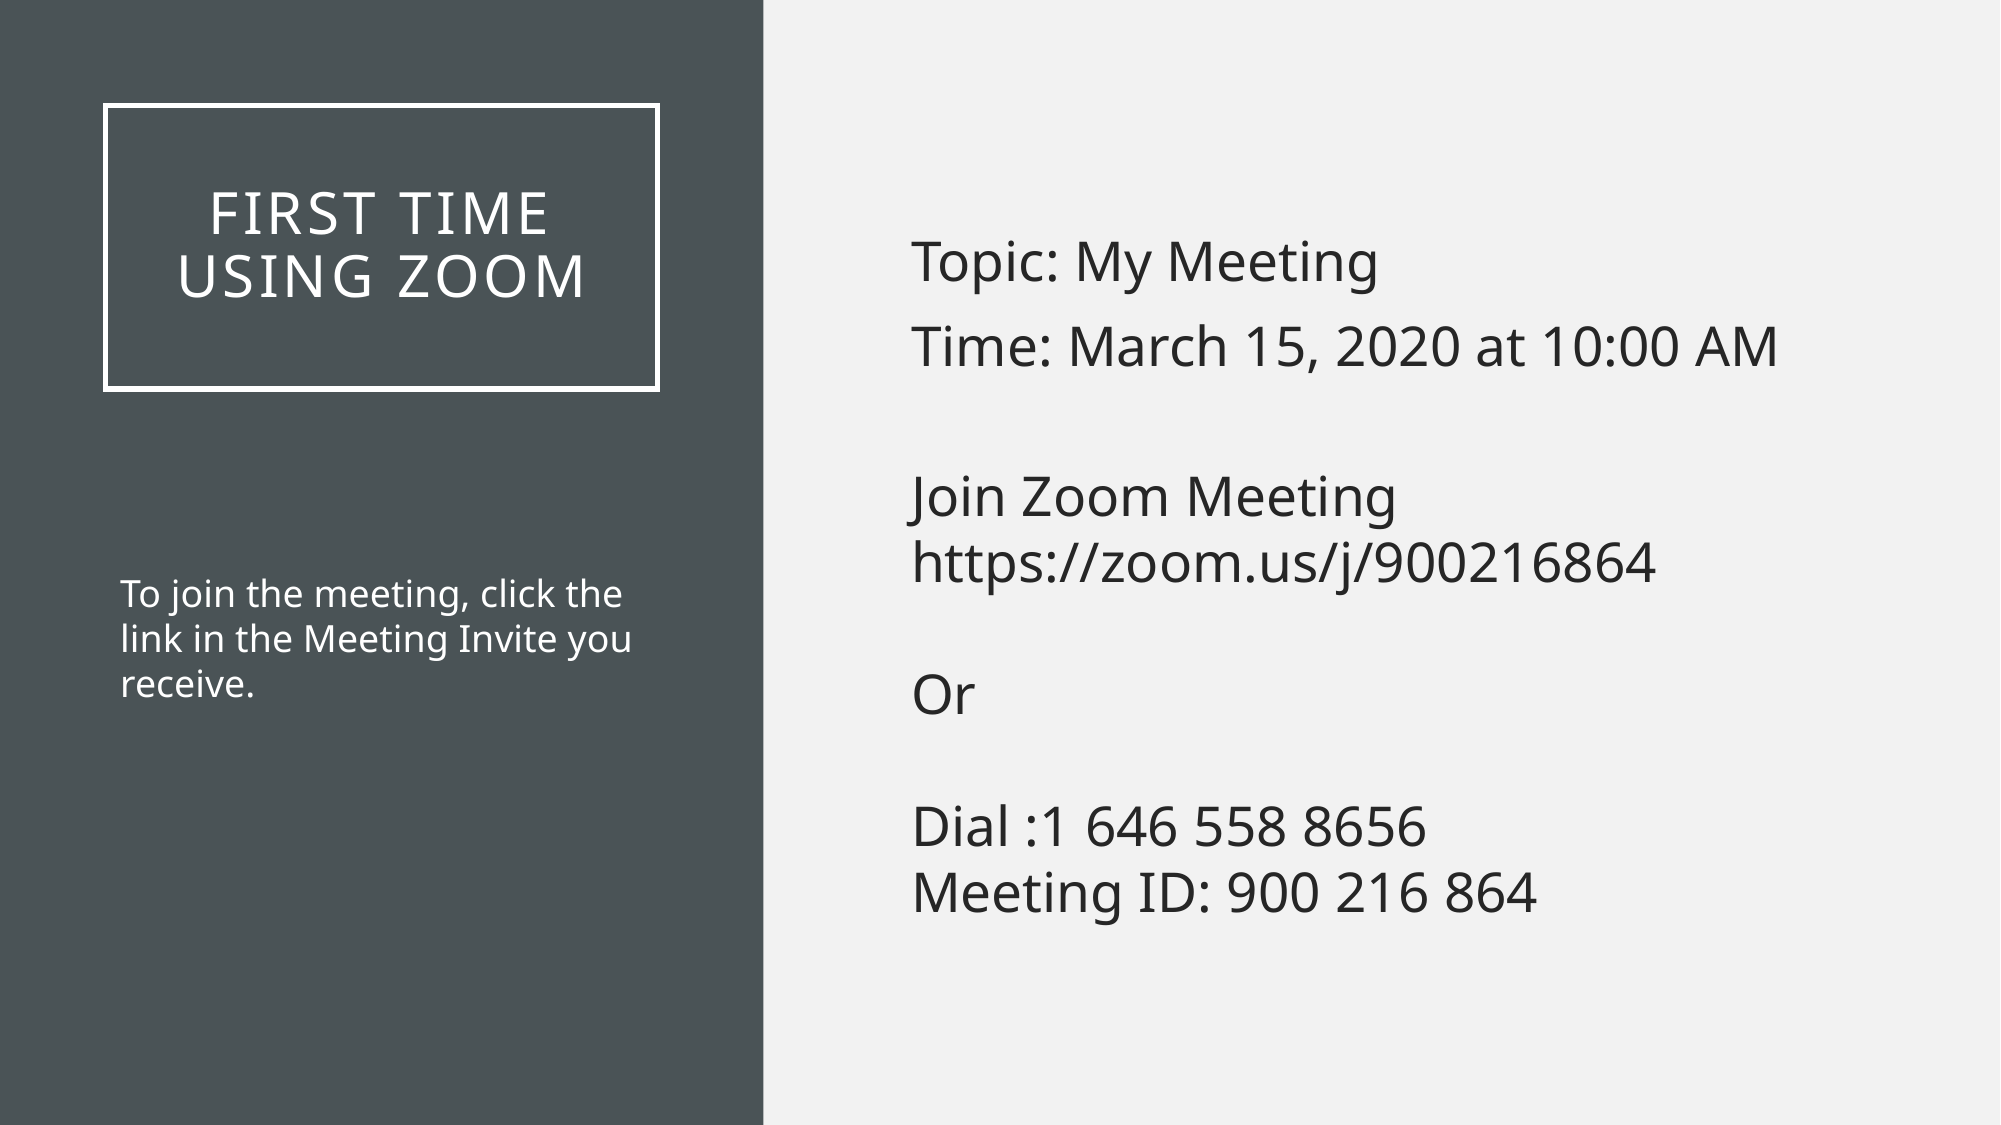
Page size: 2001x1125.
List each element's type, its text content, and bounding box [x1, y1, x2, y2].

text_box [764, 0, 2000, 1125]
list Topic: My Meeting Time: March 15, 2020 at 10:00 AM Join Zoom Meeting https://zoom.us/j/900216864 Or Dial :1 646 558 8656 Meeting ID: 900 216 864 [896, 219, 1868, 994]
text_box [0, 0, 764, 1125]
title First Time Using Zoom [103, 103, 660, 392]
text_box To join the meeting, click the link in the Meeting Invite you receive. [105, 562, 658, 713]
